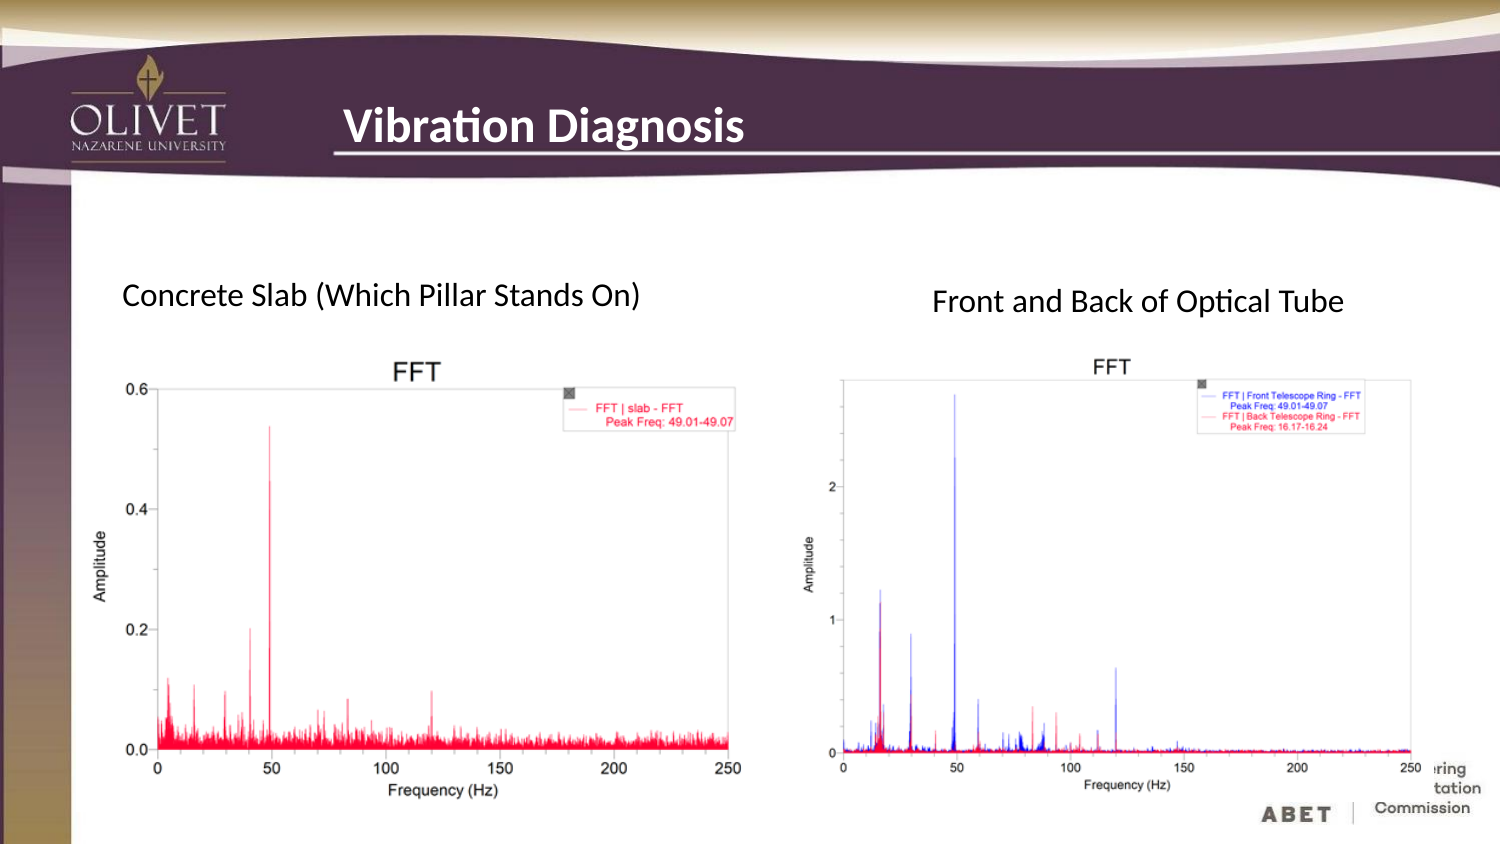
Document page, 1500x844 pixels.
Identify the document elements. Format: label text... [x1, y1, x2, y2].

title Vibration Diagnosis [331, 44, 1397, 208]
text_box Concrete Slab (Which Pillar Stands On) [107, 258, 665, 327]
picture [0, 0, 1500, 844]
text_box Front and Back of Optical Tube [917, 264, 1379, 321]
